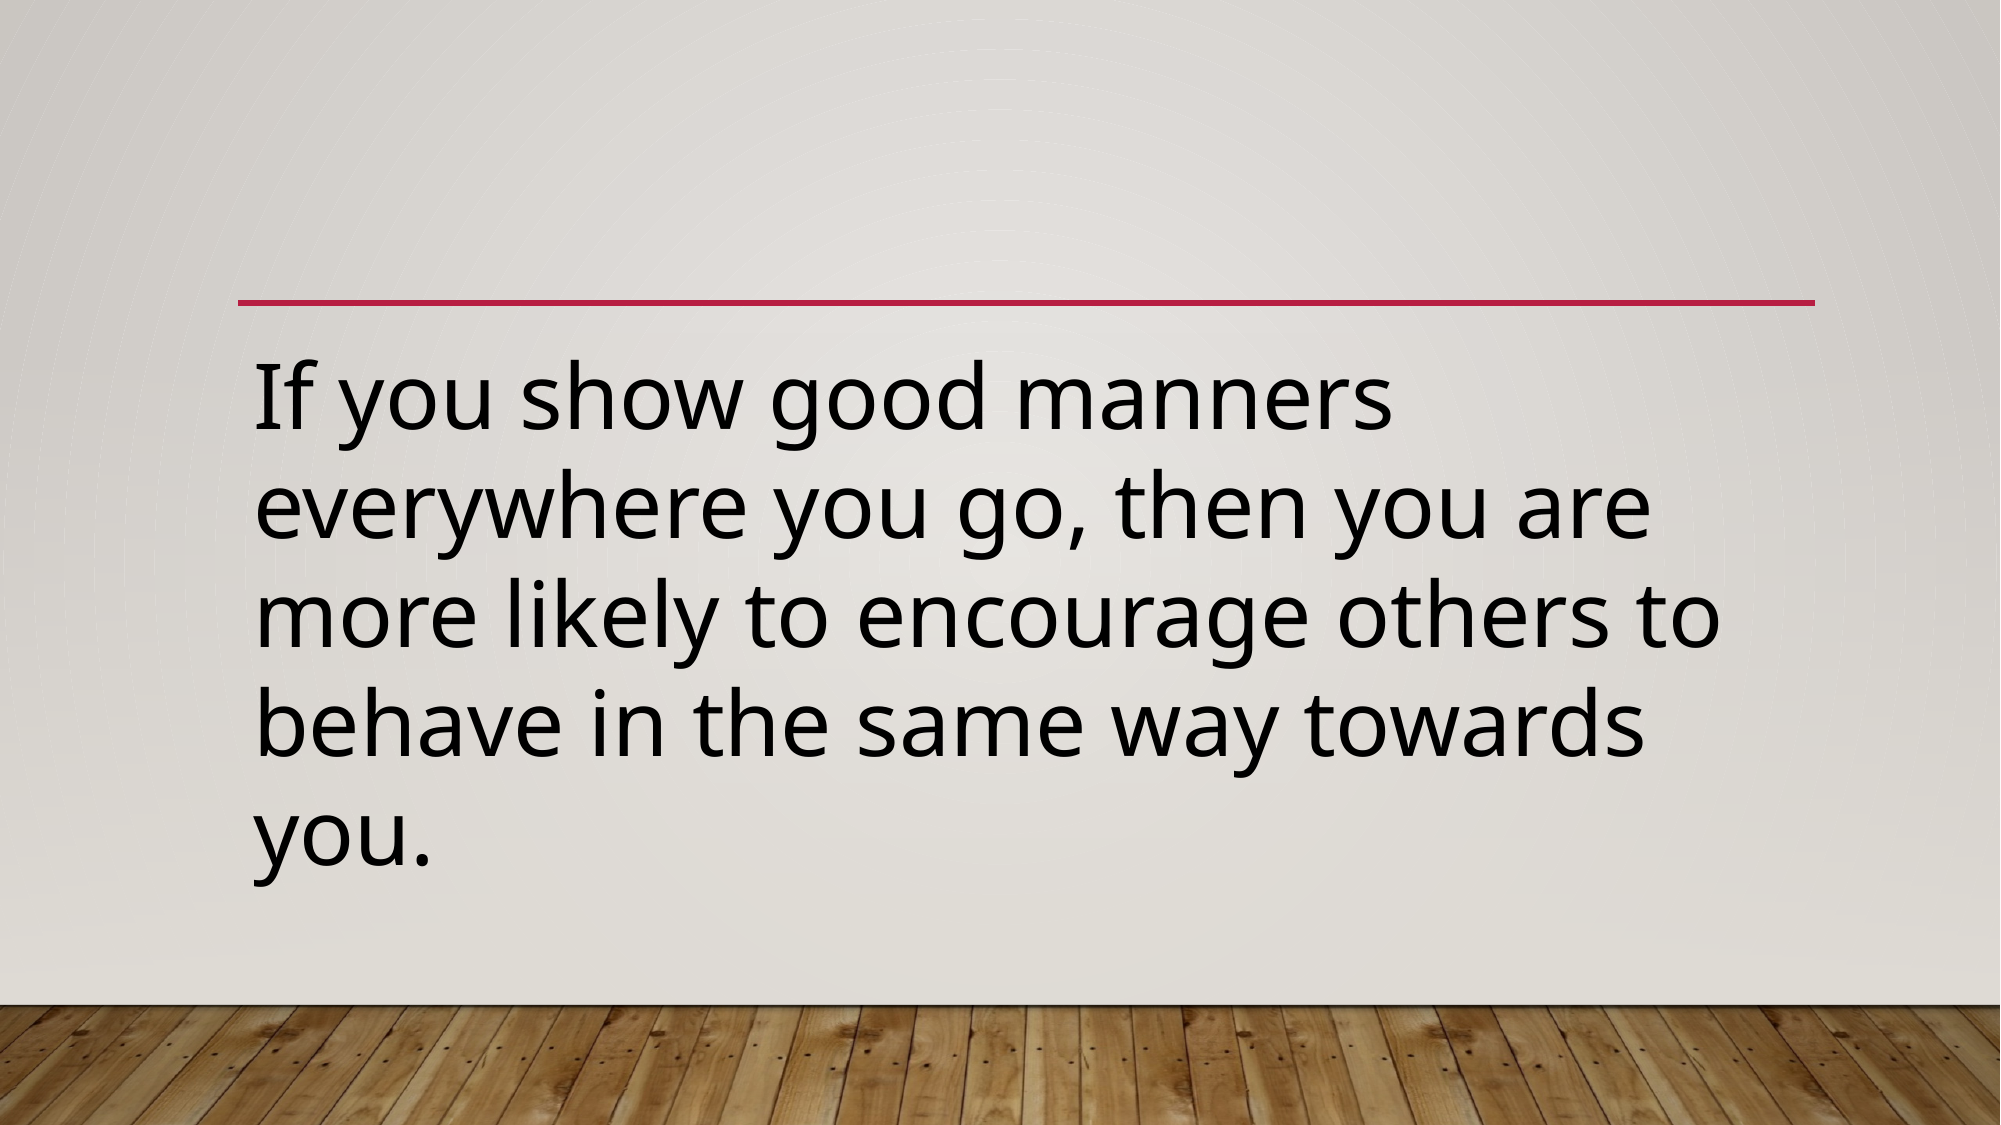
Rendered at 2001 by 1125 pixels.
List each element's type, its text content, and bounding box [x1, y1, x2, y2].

picture [0, 1005, 2000, 1125]
list If you show good manners everywhere you go, then you are more likely to encourage others to behave in the same way towards you. [238, 330, 1814, 897]
